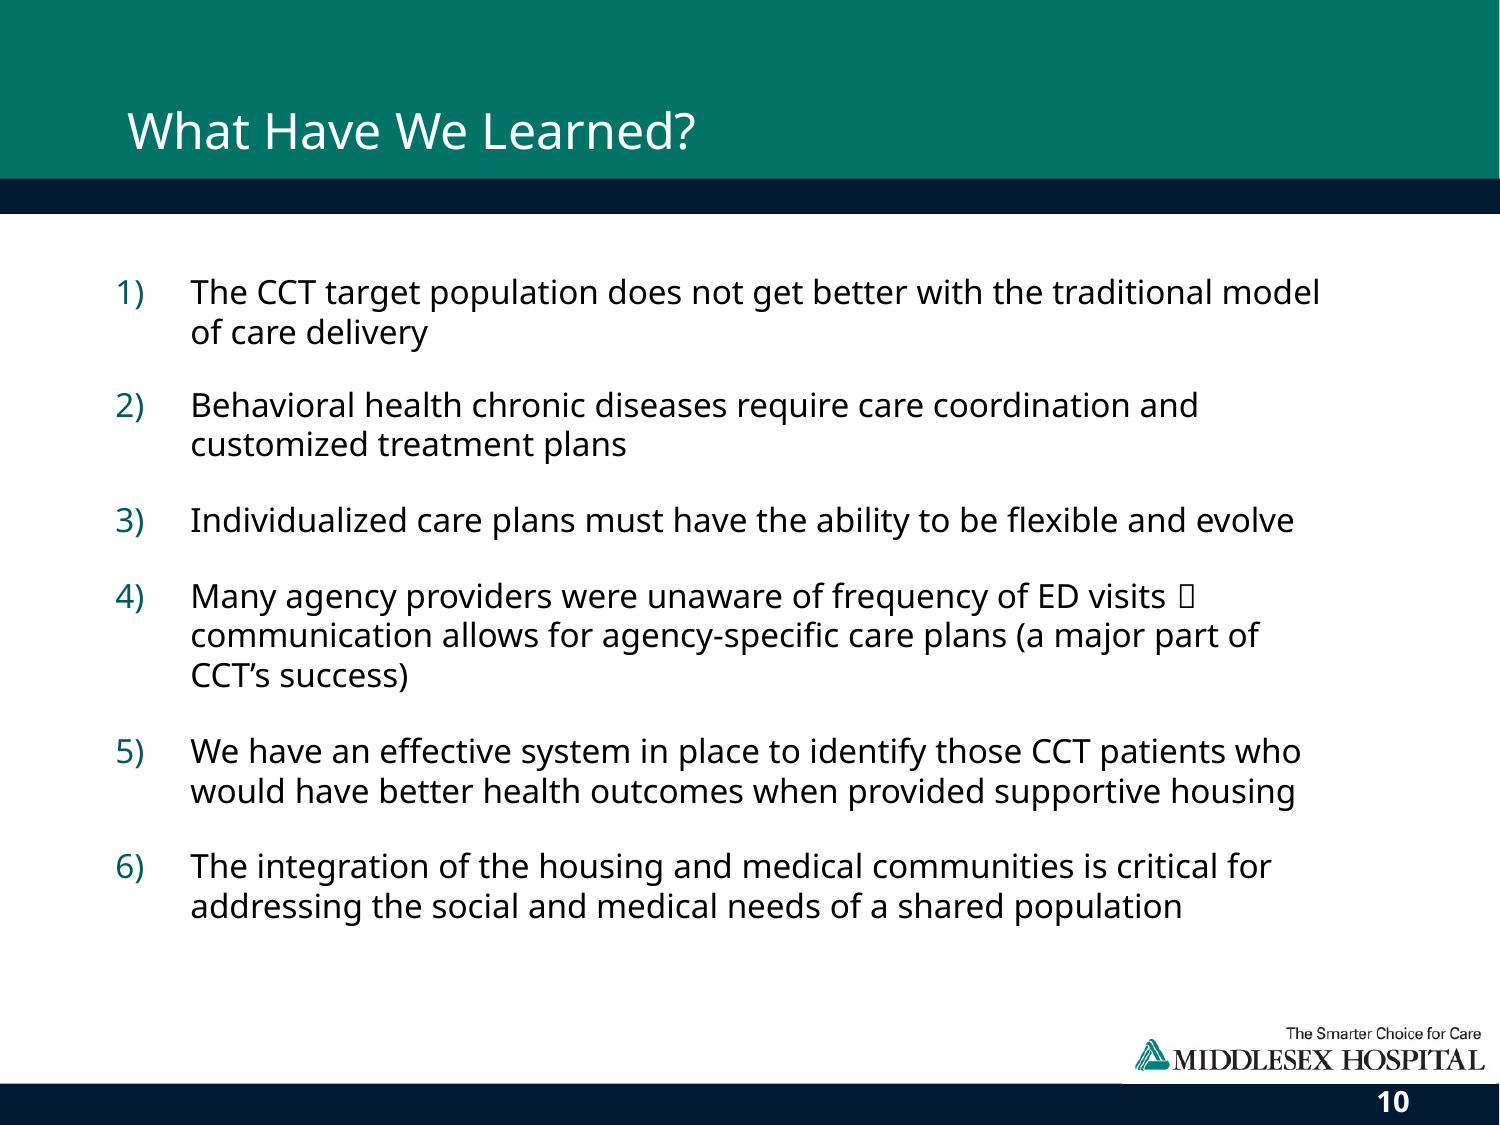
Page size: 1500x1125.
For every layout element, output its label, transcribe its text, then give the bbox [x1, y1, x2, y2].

picture [1122, 1017, 1496, 1084]
slide_number 10 [1074, 1076, 1425, 1123]
list The CCT target population does not get better with the traditional model of care delivery Behavioral health chronic diseases require care coordination and customized treatment plans Individualized care plans must have the ability to be flexible and evolve Many agency providers were unaware of frequency of ED visits  communication allows for agency-specific care plans (a major part of CCT’s success) We have an effective system in place to identify those CCT patients who would have better health outcomes when provided supportive housing The integration of the housing and medical communities is critical for addressing the social and medical needs of a shared population [100, 249, 1338, 1000]
title What Have We Learned? [112, 78, 1313, 182]
